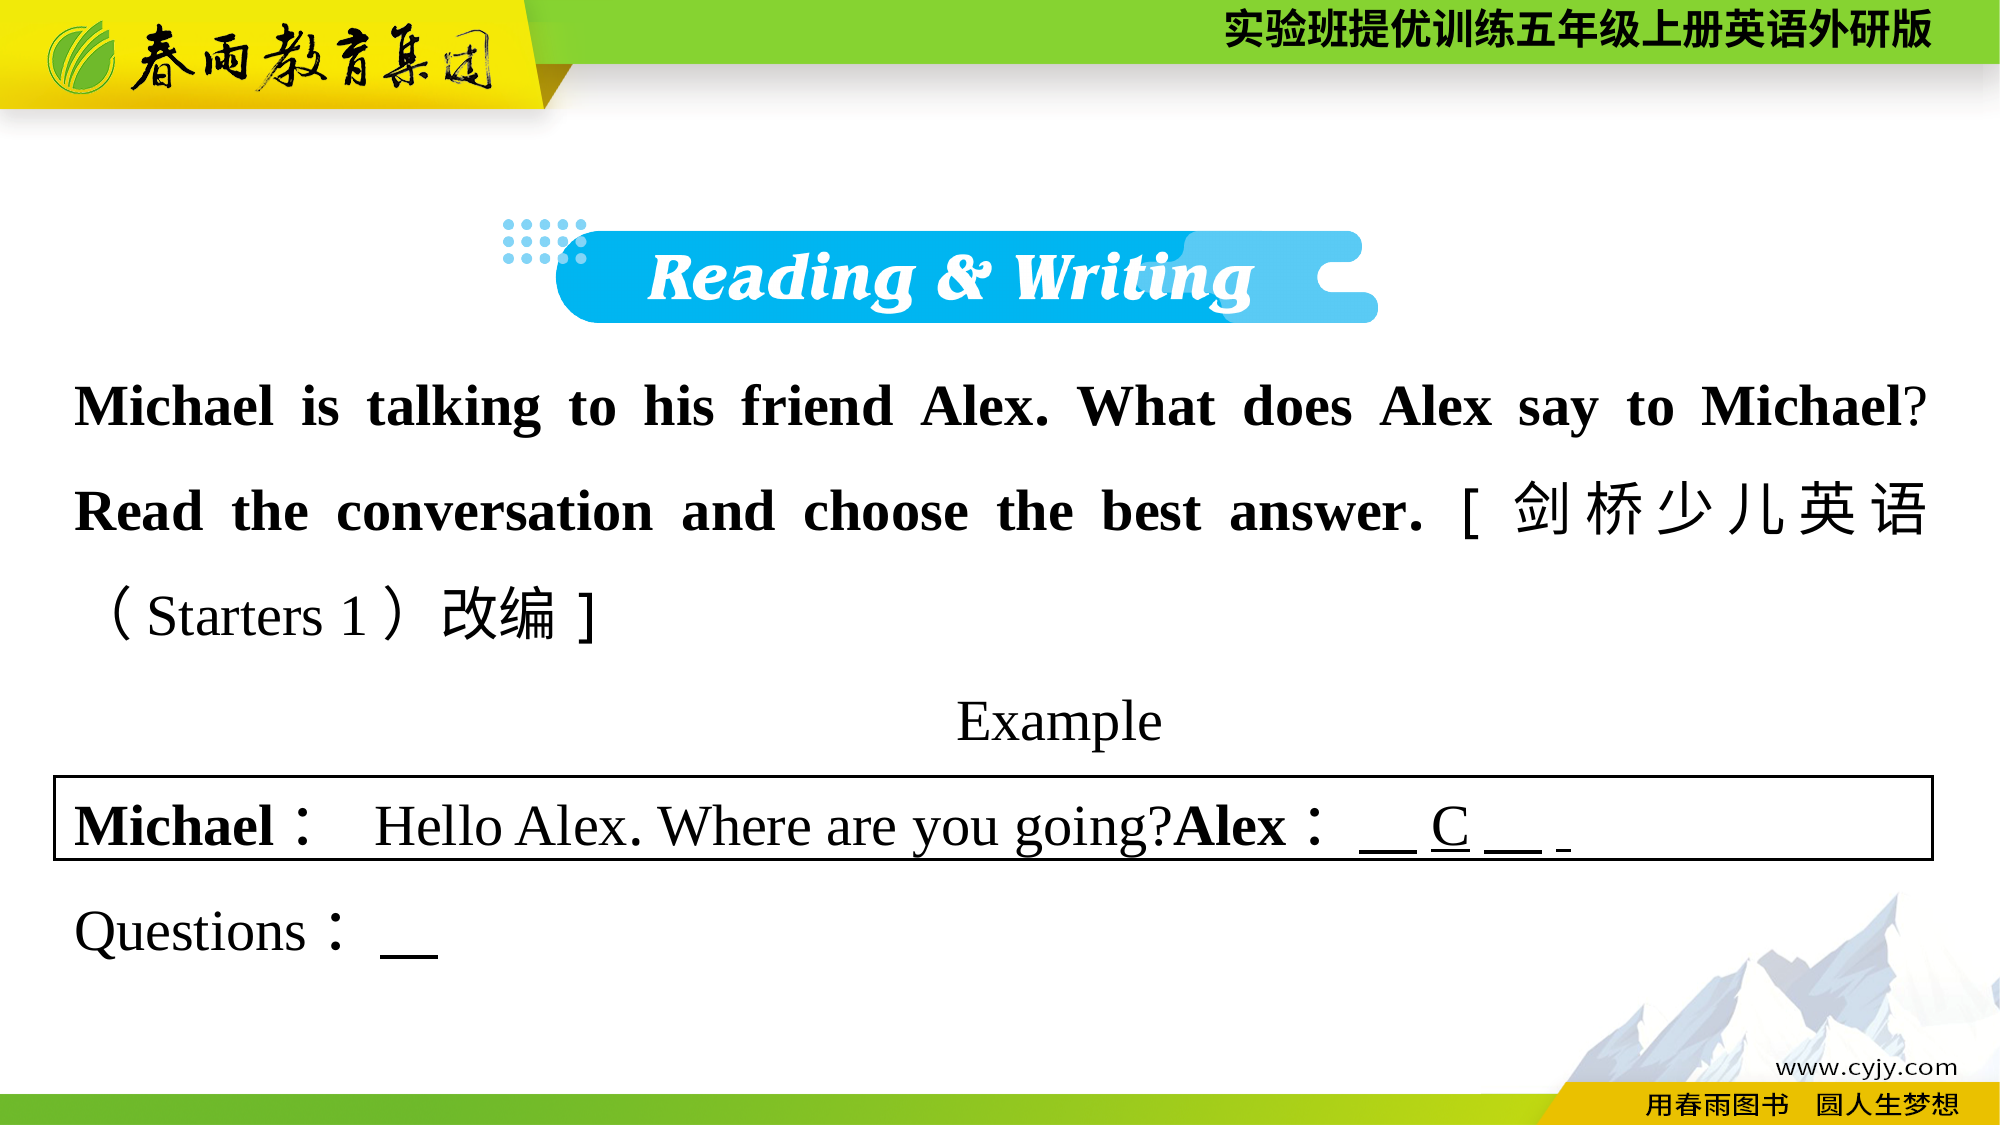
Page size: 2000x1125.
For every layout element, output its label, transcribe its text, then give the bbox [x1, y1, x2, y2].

list Michael is talking to his friend Alex. What does Alex say to Michael? Read the conversation and choose the best answer. [剑桥少儿英语（Starters 1）改编] Example Michael： Hello Alex. Where are you going?Alex： C . Questions： [59, 324, 1944, 976]
picture [0, 0, 2000, 1125]
text_box [54, 776, 1933, 860]
